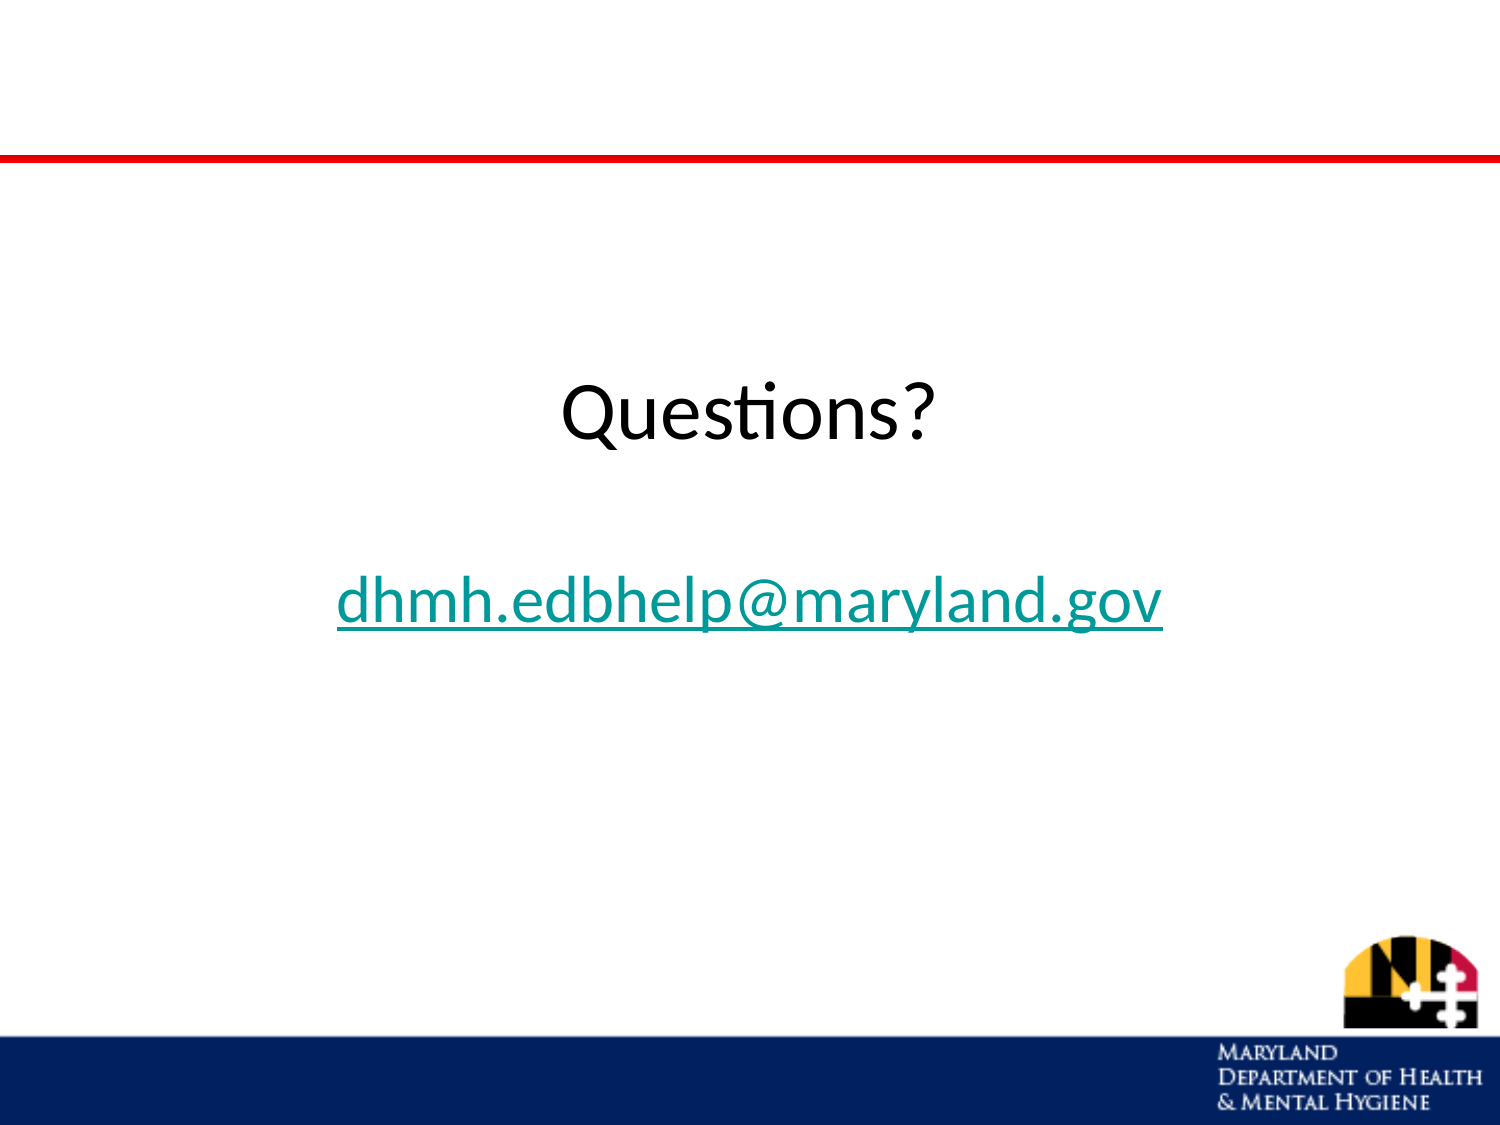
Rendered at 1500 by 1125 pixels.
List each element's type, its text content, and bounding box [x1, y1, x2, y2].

picture [0, 163, 1500, 1125]
picture [0, 0, 1500, 155]
title Questions? dhmh.edbhelp@maryland.gov [112, 349, 1388, 591]
